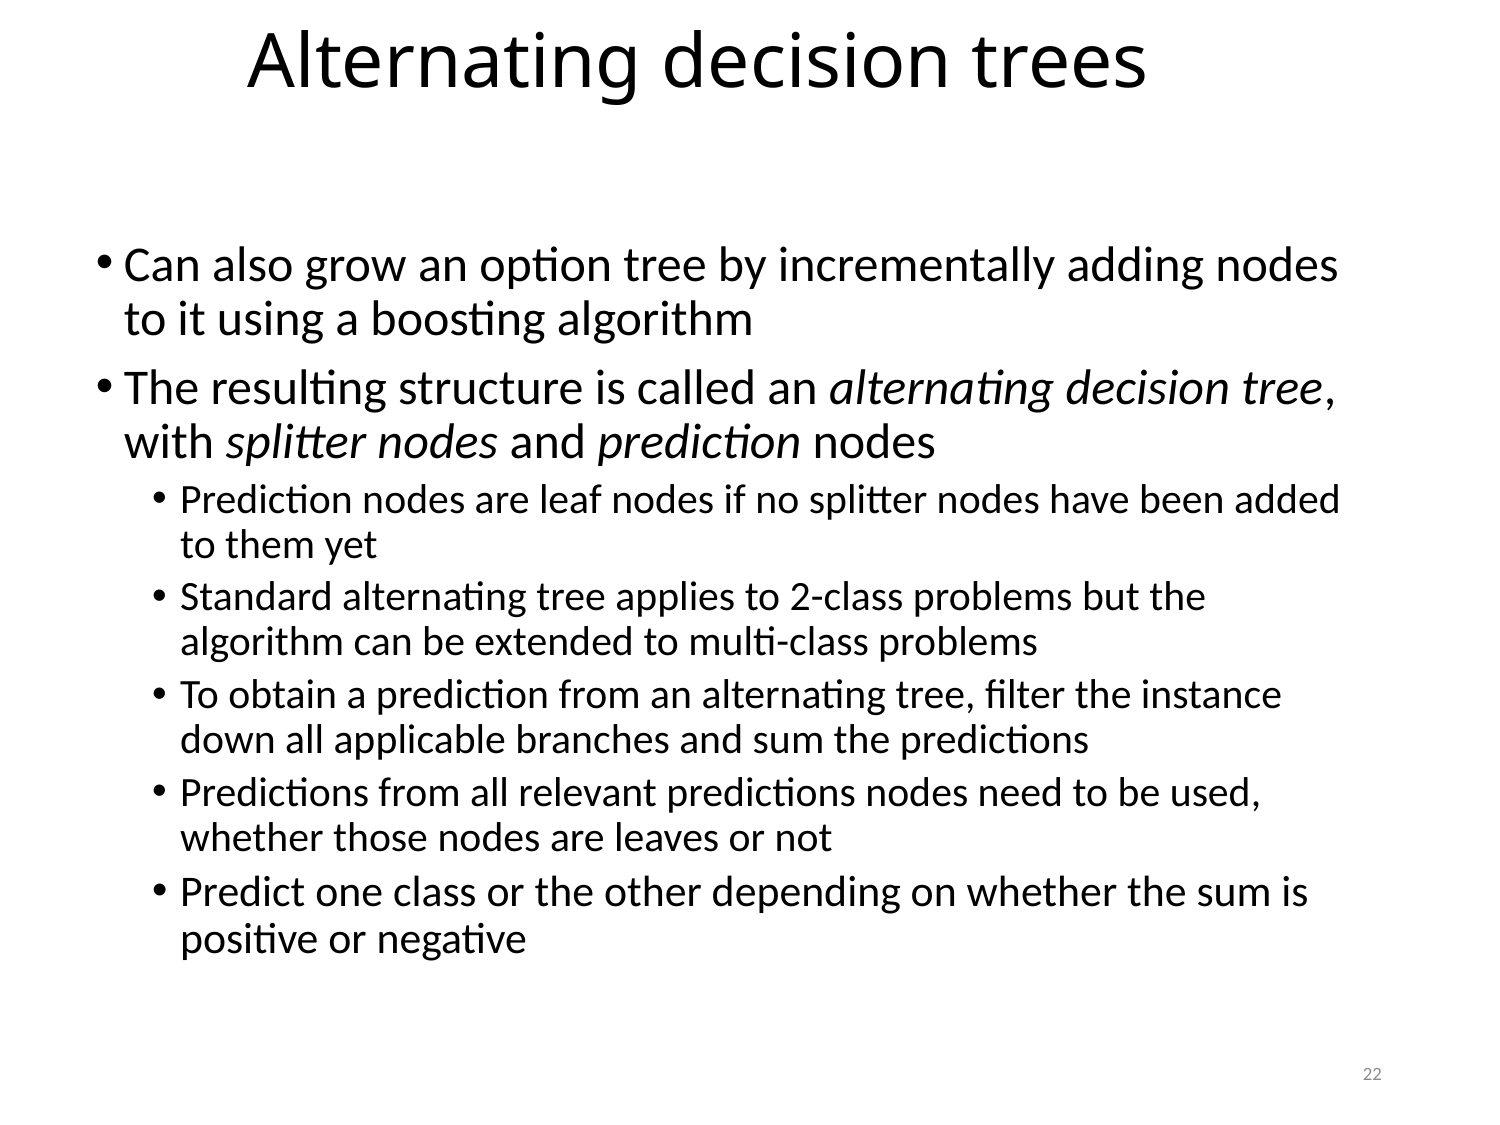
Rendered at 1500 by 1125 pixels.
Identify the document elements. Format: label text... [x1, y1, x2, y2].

title Alternating decision trees [232, 0, 1362, 158]
slide_number 22 [1059, 1042, 1397, 1103]
list Can also grow an option tree by incrementally adding nodes to it using a boosting algorithm The resulting structure is called an alternating decision tree, with splitter nodes and prediction nodes Prediction nodes are leaf nodes if no splitter nodes have been added to them yet Standard alternating tree applies to 2-class problems but the algorithm can be extended to multi-class problems To obtain a prediction from an alternating tree, filter the instance down all applicable branches and sum the predictions Predictions from all relevant predictions nodes need to be used, whether those nodes are leaves or not Predict one class or the other depending on whether the sum is positive or negative [80, 230, 1378, 971]
